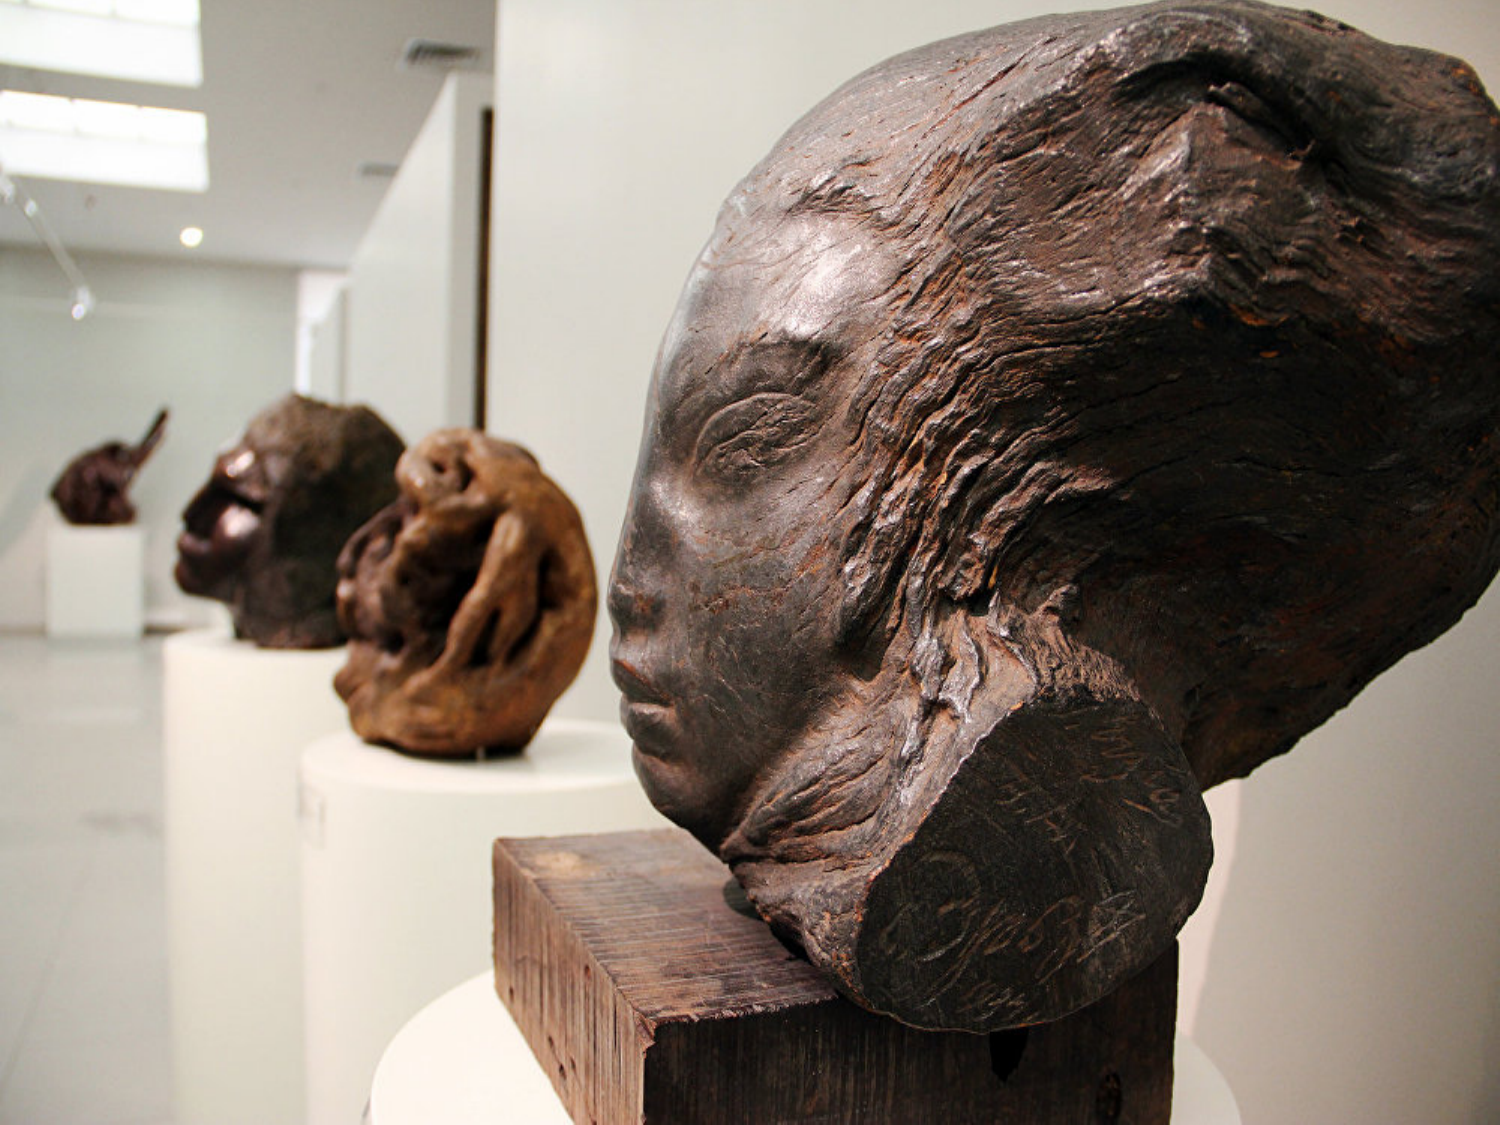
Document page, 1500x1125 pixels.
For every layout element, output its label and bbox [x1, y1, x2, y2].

list [0, 0, 1500, 1125]
